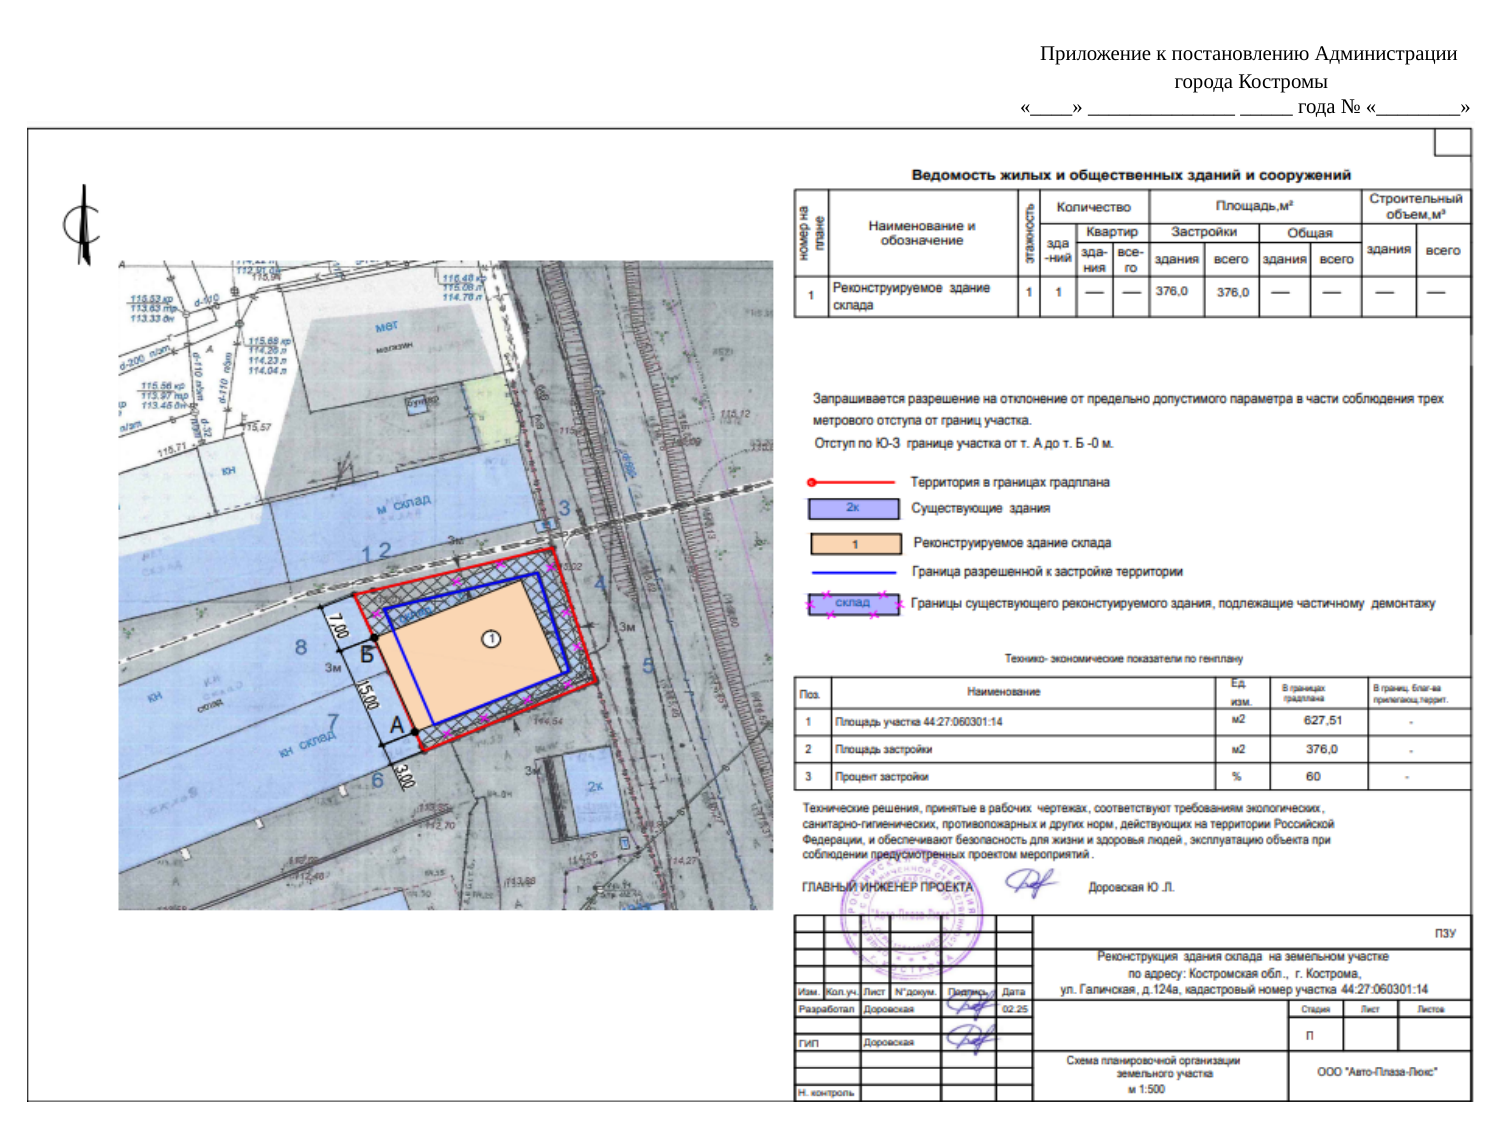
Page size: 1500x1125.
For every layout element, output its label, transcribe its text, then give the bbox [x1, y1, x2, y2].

title Приложение к постановлению Администрации города Костромы «____» ______________ _____ года № «________» [1020, 20, 1484, 135]
picture [27, 121, 1475, 1102]
